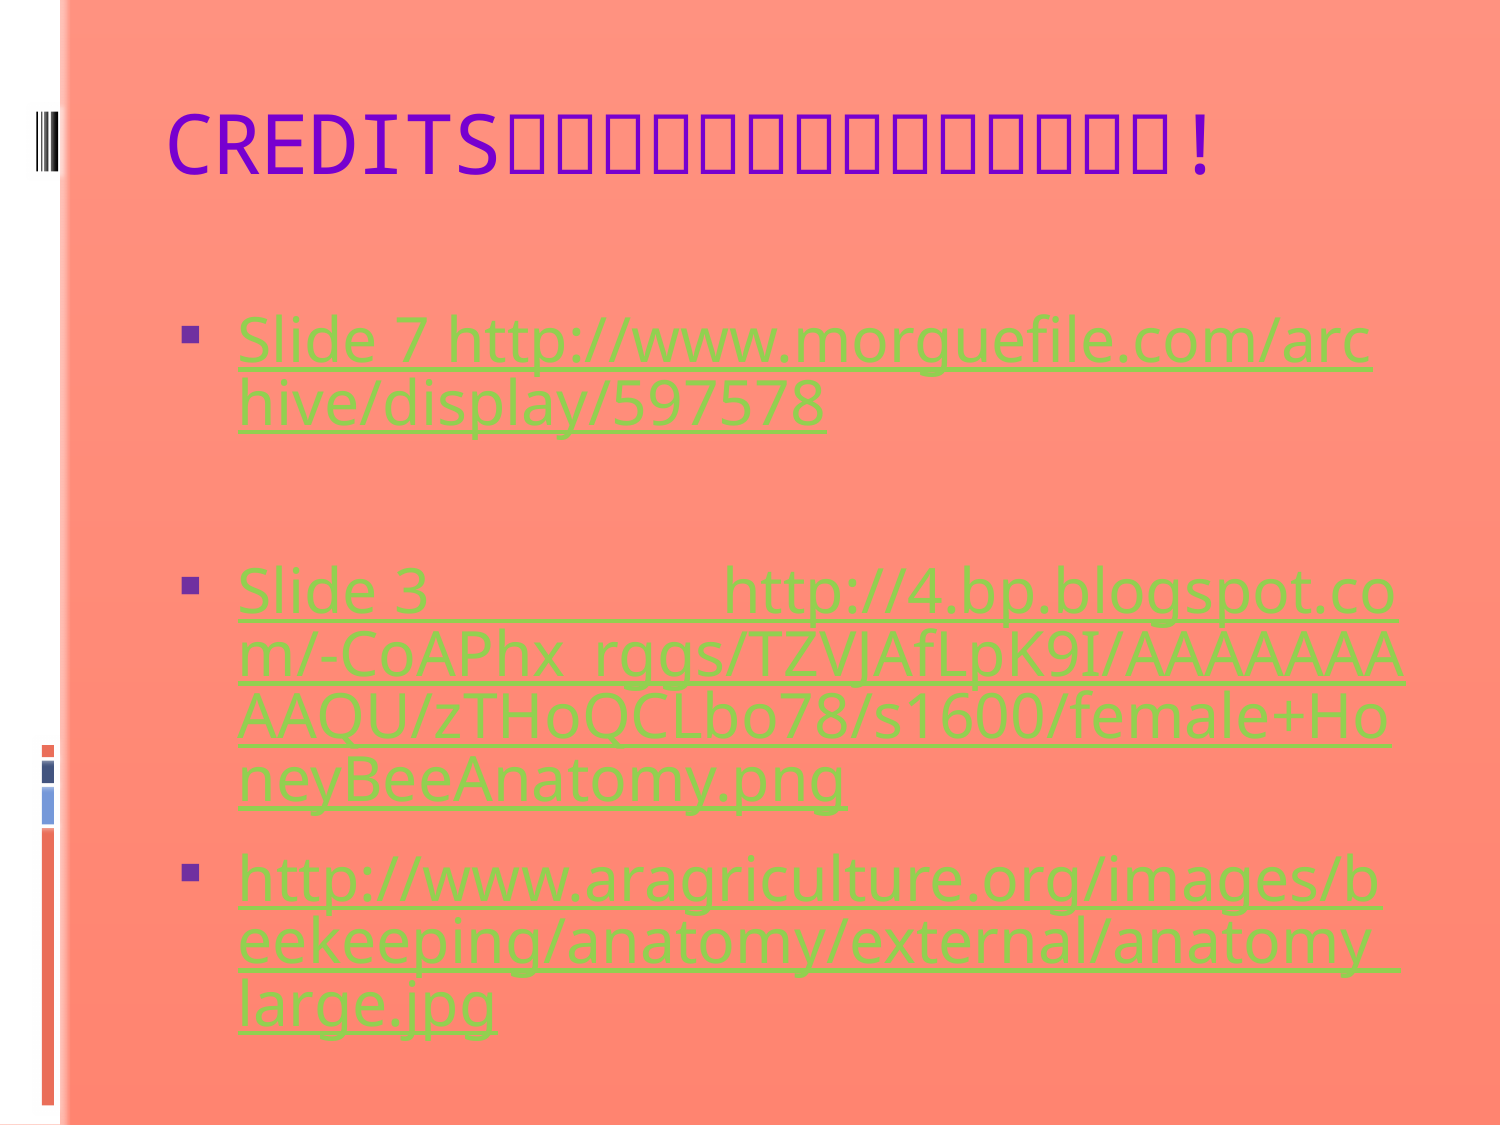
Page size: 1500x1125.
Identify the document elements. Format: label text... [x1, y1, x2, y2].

list Slide 7 http://www.morguefile.com/archive/display/597578 Slide 3 http://4.bp.blogspot.com/-CoAPhx_rggs/TZVJAfLpK9I/AAAAAAAAAQU/zTHoQCLbo78/s1600/female+HoneyBeeAnatomy.png http://www.aragriculture.org/images/beekeeping/anatomy/external/anatomy_large.jpg [150, 292, 1425, 1043]
title CREDITS! [150, 83, 1425, 234]
